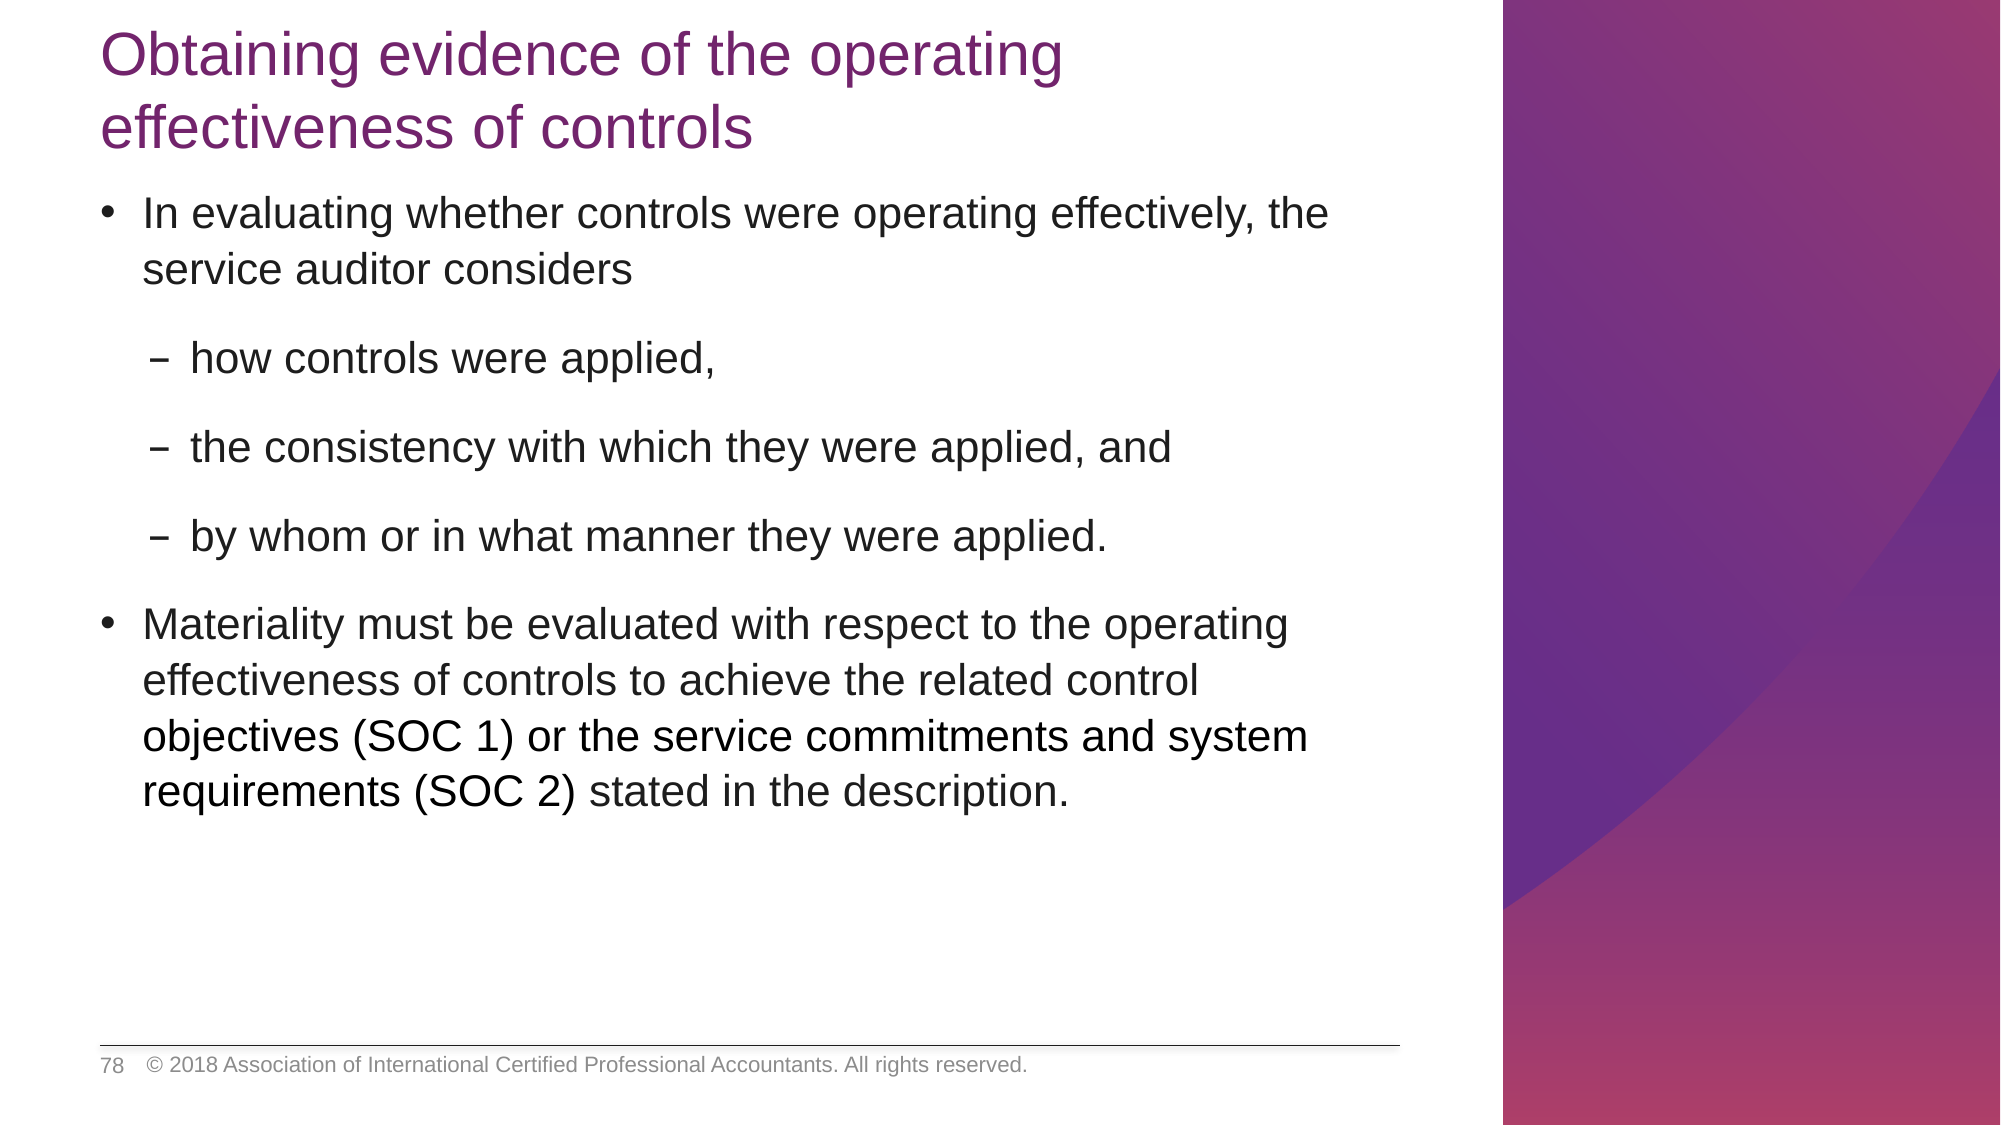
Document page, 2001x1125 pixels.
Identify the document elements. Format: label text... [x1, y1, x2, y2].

title Obtaining evidence of the operating effectiveness of controls [100, 31, 1401, 161]
list In evaluating whether controls were operating effectively, the service auditor considers how controls were applied, the consistency with which they were applied, and by whom or in what manner they were applied. Materiality must be evaluated with respect to the operating effectiveness of controls to achieve the related control objectives (SOC 1) or the service commitments and system requirements (SOC 2) stated in the description. [100, 182, 1401, 915]
slide_number 78 [99, 1050, 147, 1111]
footer © 2018 Association of International Certified Professional Accountants. All rights reserved. [147, 1050, 1400, 1111]
picture [1503, 0, 2001, 1125]
